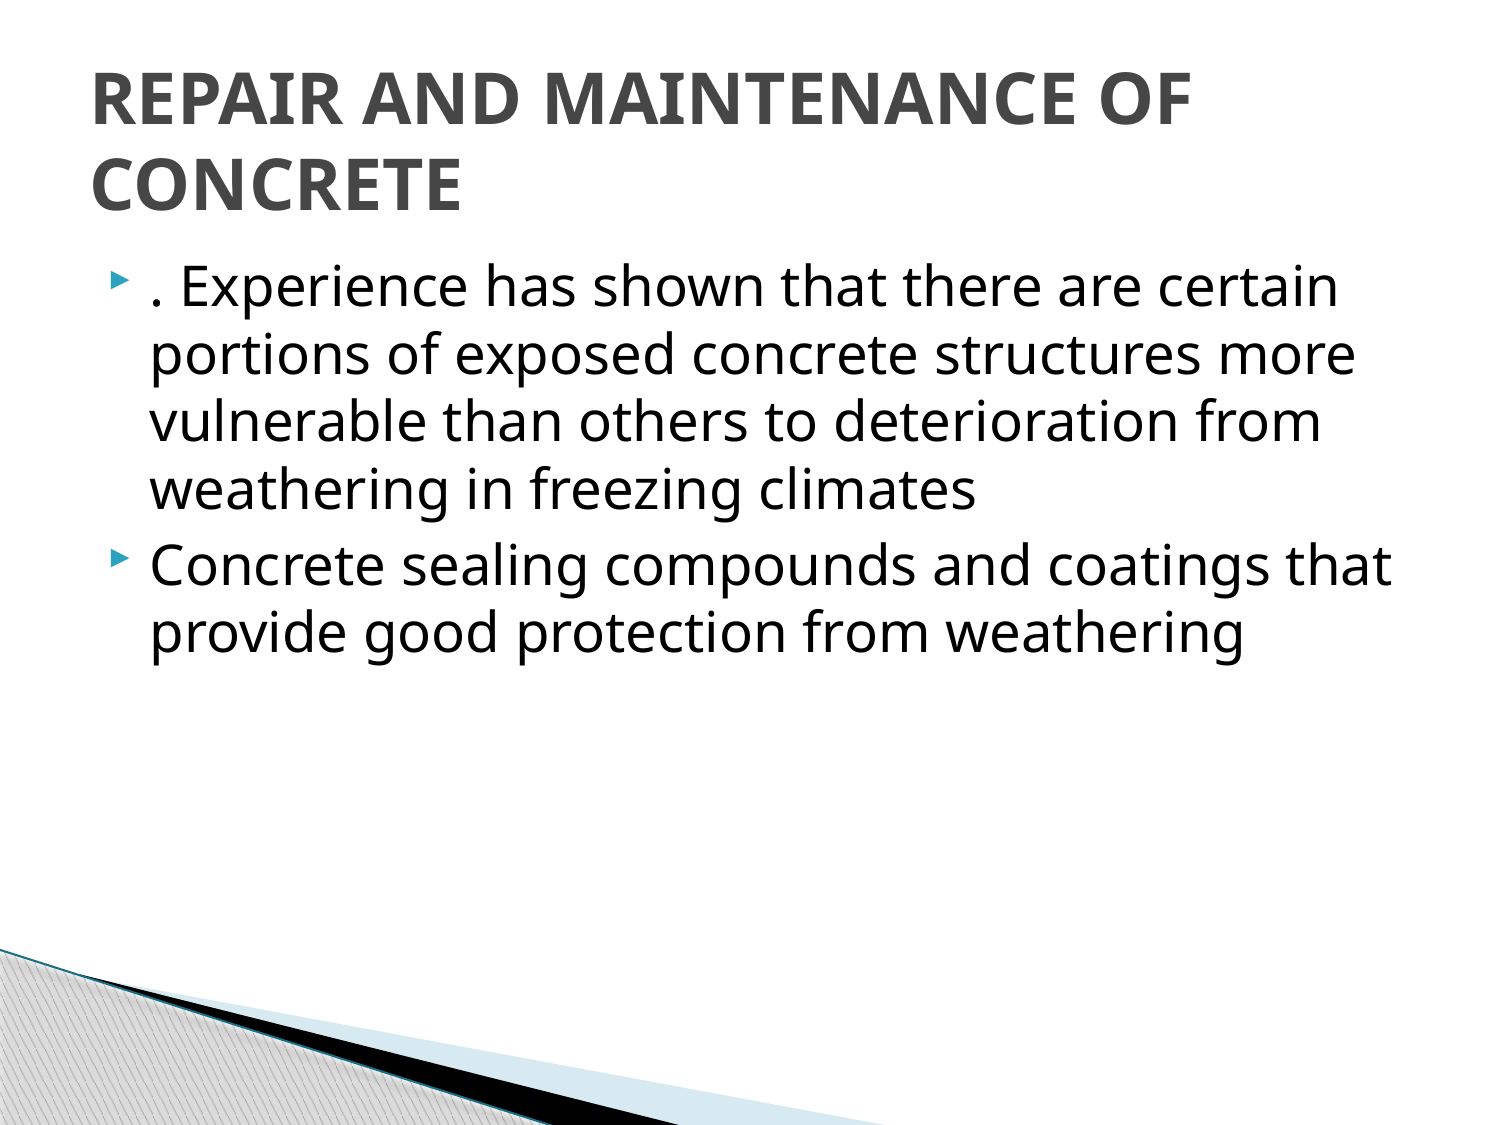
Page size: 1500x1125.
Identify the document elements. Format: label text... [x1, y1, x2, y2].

list . Experience has shown that there are certain portions of exposed concrete structures more vulnerable than others to deterioration from weathering in freezing climates Concrete sealing compounds and coatings that provide good protection from weathering [75, 243, 1425, 986]
title REPAIR AND MAINTENANCE OF CONCRETE [75, 45, 1425, 233]
